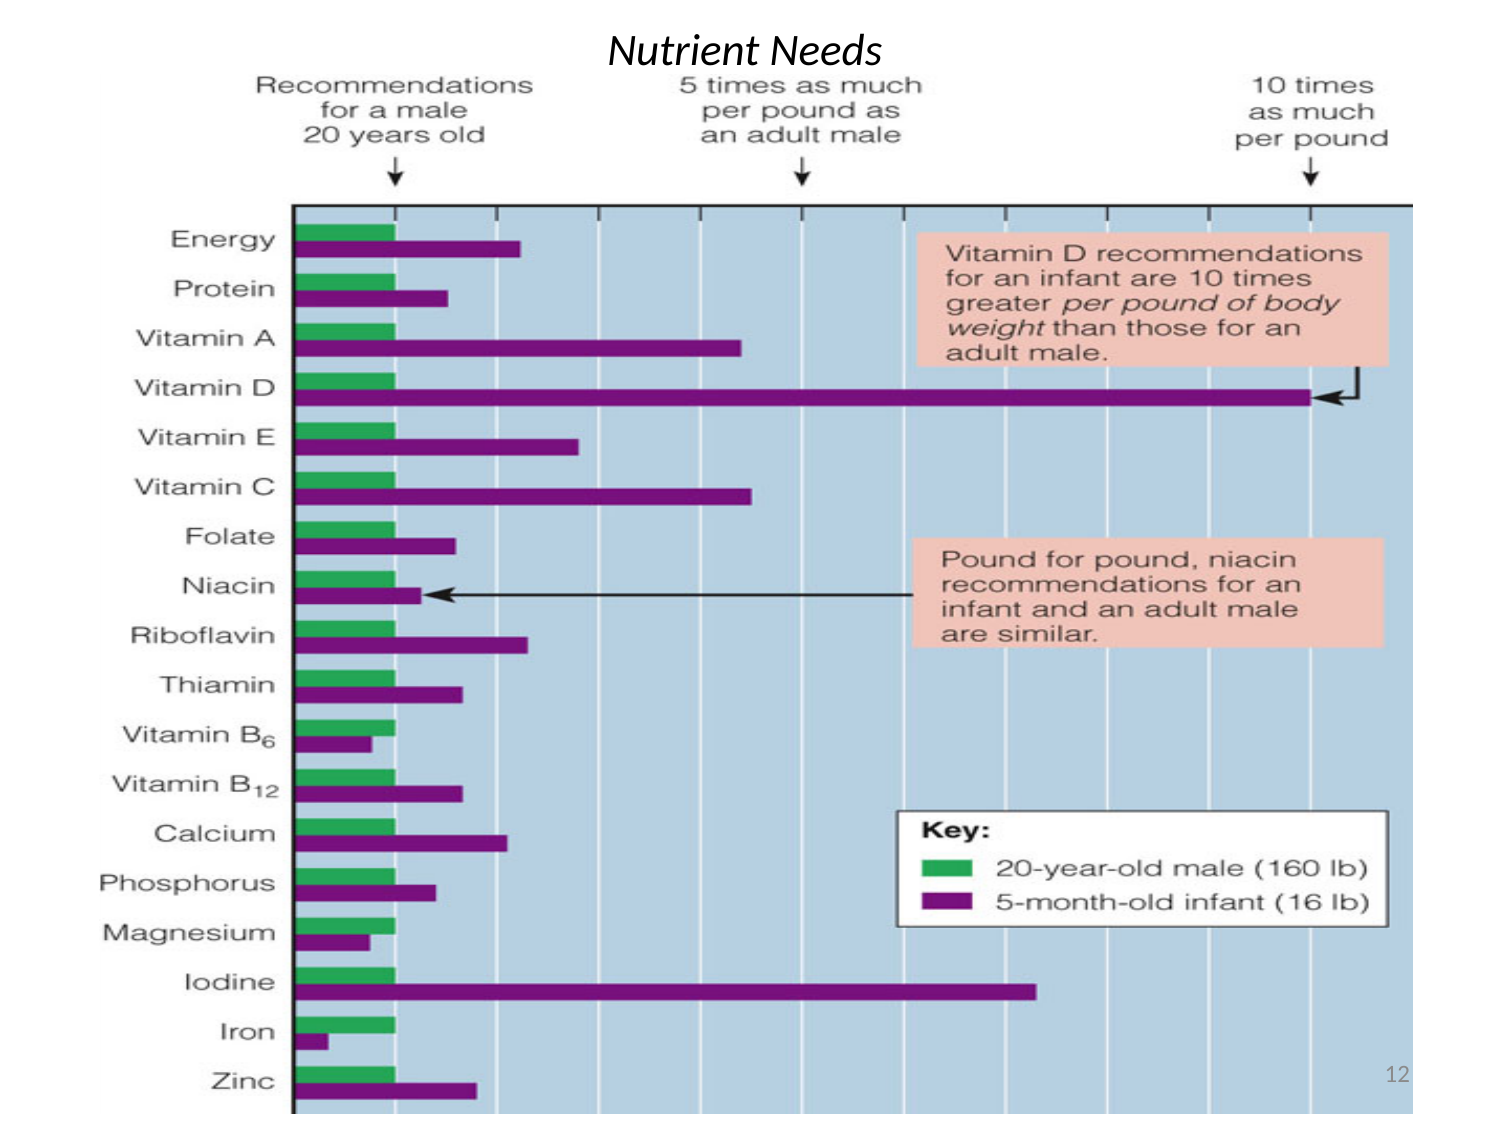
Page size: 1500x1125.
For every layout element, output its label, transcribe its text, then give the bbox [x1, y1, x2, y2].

picture [99, 74, 1413, 1114]
slide_number 12 [1415, 1042, 1425, 1103]
title Nutrient Needs [50, 12, 1450, 82]
